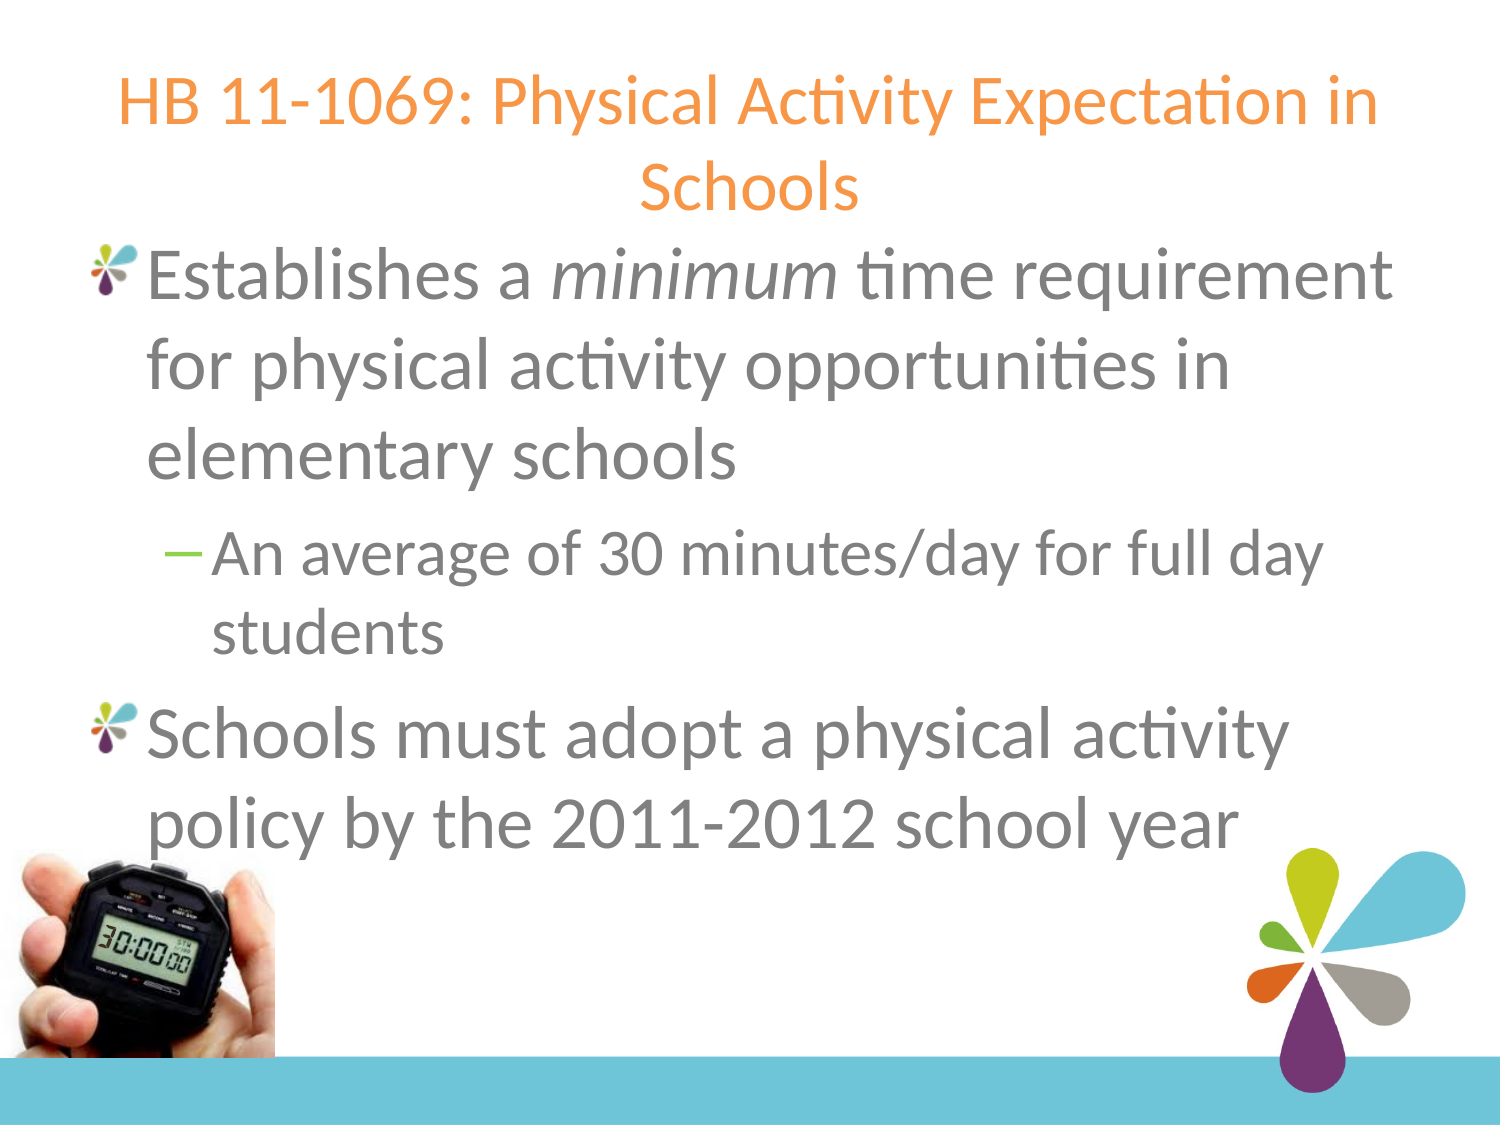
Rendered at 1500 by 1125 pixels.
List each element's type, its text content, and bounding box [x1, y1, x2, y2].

picture [90, 701, 139, 755]
list Establishes a minimum time requirement for physical activity opportunities in elementary schools An average of 30 minutes/day for full day students Schools must adopt a physical activity policy by the 2011-2012 school year [75, 217, 1425, 960]
picture [0, 848, 1500, 1125]
title HB 11-1069: Physical Activity Expectation in Schools [75, 45, 1425, 217]
picture [90, 243, 139, 297]
